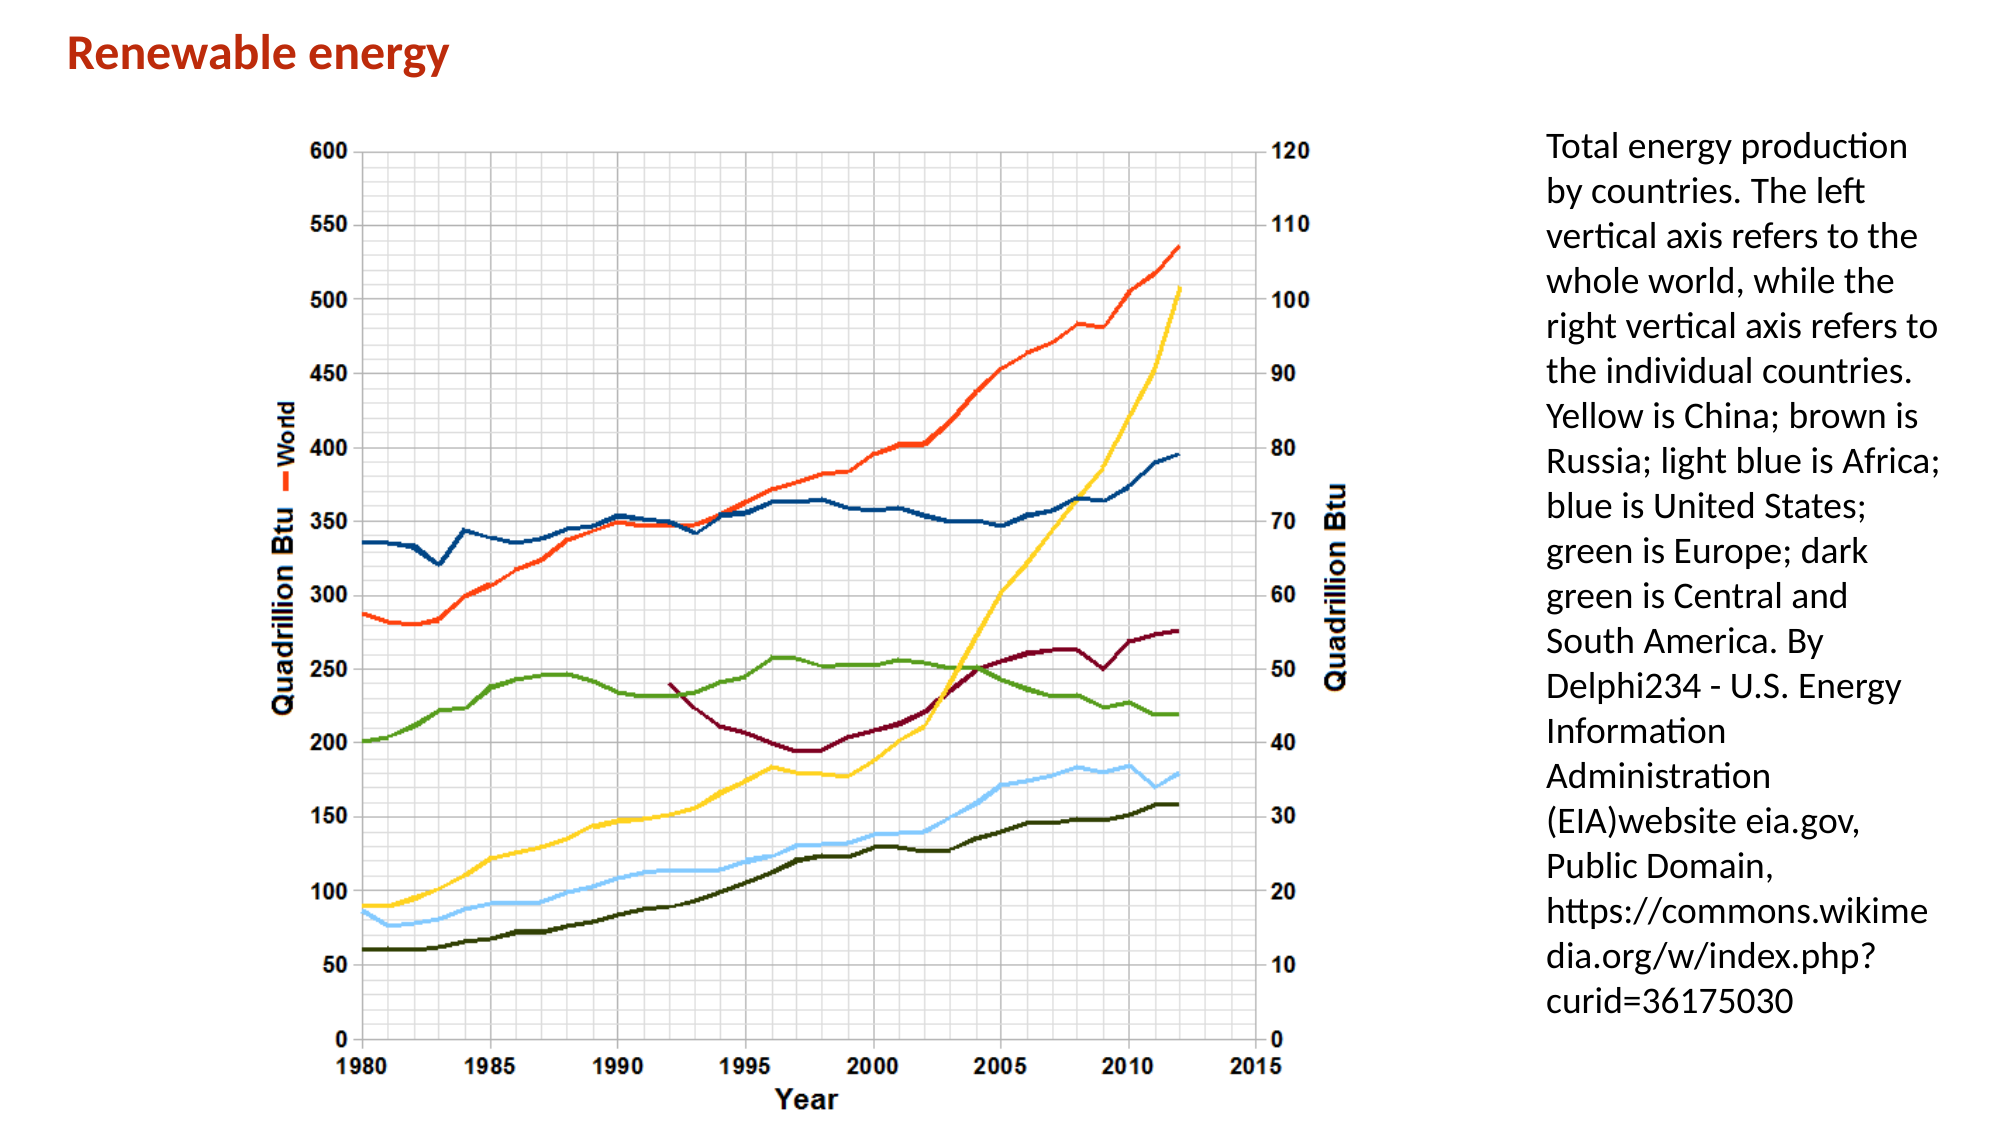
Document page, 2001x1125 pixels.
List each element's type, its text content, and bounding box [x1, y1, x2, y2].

picture [255, 125, 1362, 1125]
list Renewable energy [52, 26, 1895, 680]
text_box Total energy production by countries. The left vertical axis refers to the whole world, while the right vertical axis refers to the individual countries. Yellow is China; brown is Russia; light blue is Africa; blue is United States; green is Europe; dark green is Central and South America. By Delphi234 - U.S. Energy Information Administration (EIA)website eia.gov, Public Domain, https://commons.wikimedia.org/w/index.php?curid=36175030 [1531, 113, 1961, 1029]
